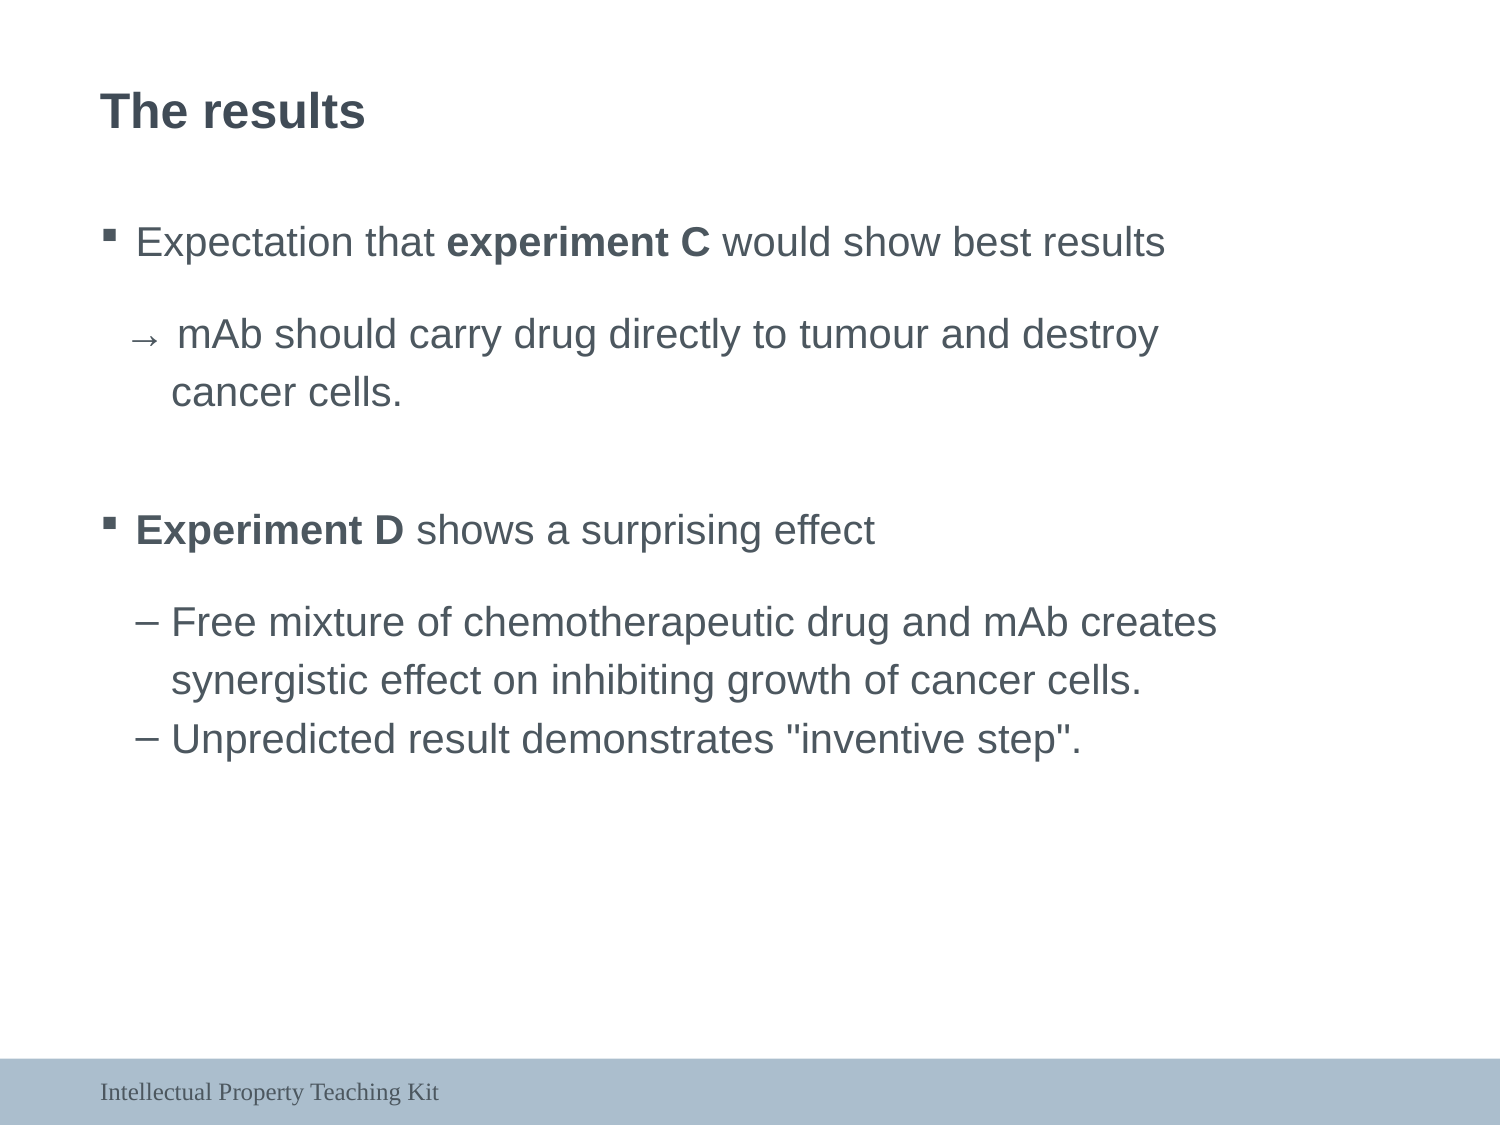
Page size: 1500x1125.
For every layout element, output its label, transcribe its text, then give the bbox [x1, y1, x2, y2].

title The results [99, 78, 1400, 233]
footer Intellectual Property Teaching Kit [100, 1074, 988, 1125]
list Expectation that experiment C would show best results → mAb should carry drug directly to tumour and destroy cancer cells. Experiment D shows a surprising effect Free mixture of chemotherapeutic drug and mAb creates synergistic effect on inhibiting growth of cancer cells. Unpredicted result demonstrates "inventive step". [100, 206, 1400, 940]
